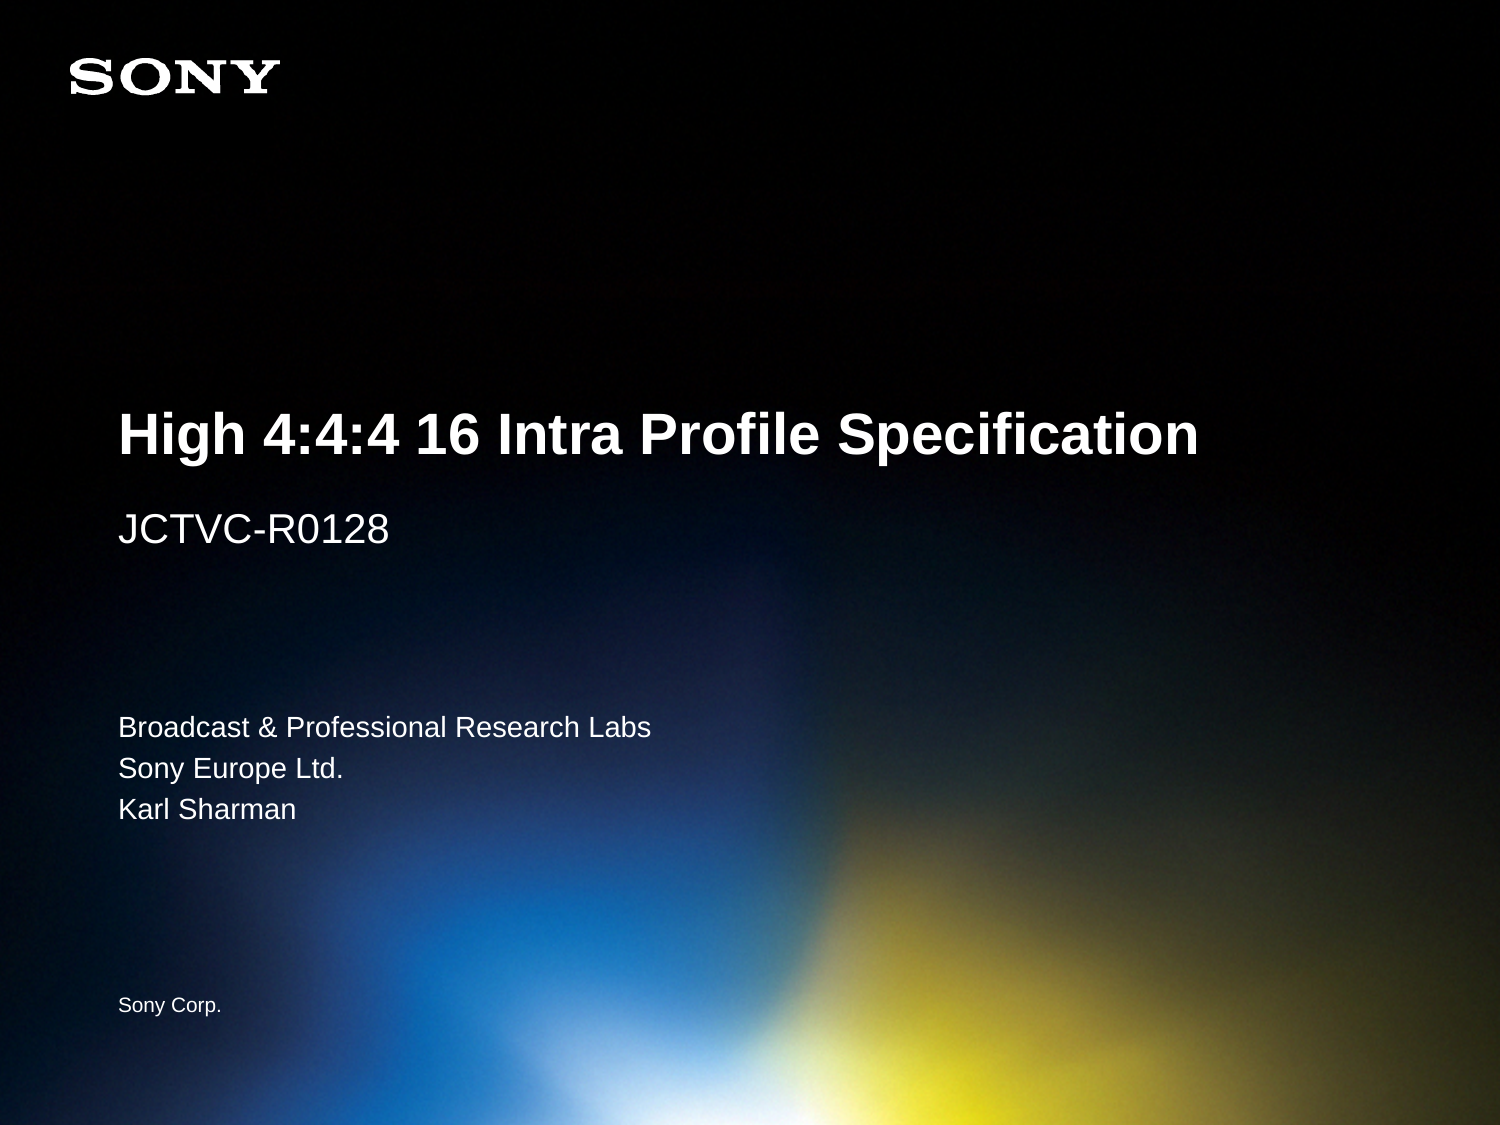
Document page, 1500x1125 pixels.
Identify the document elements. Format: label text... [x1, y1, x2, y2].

picture [0, 0, 1500, 1125]
list Broadcast & Professional Research Labs Sony Europe Ltd. Karl Sharman [118, 708, 1382, 868]
list Sony Corp. [118, 992, 1382, 1052]
title High 4:4:4 16 Intra Profile Specification [118, 234, 1425, 467]
subtitle JCTVC-R0128 [118, 501, 1382, 573]
